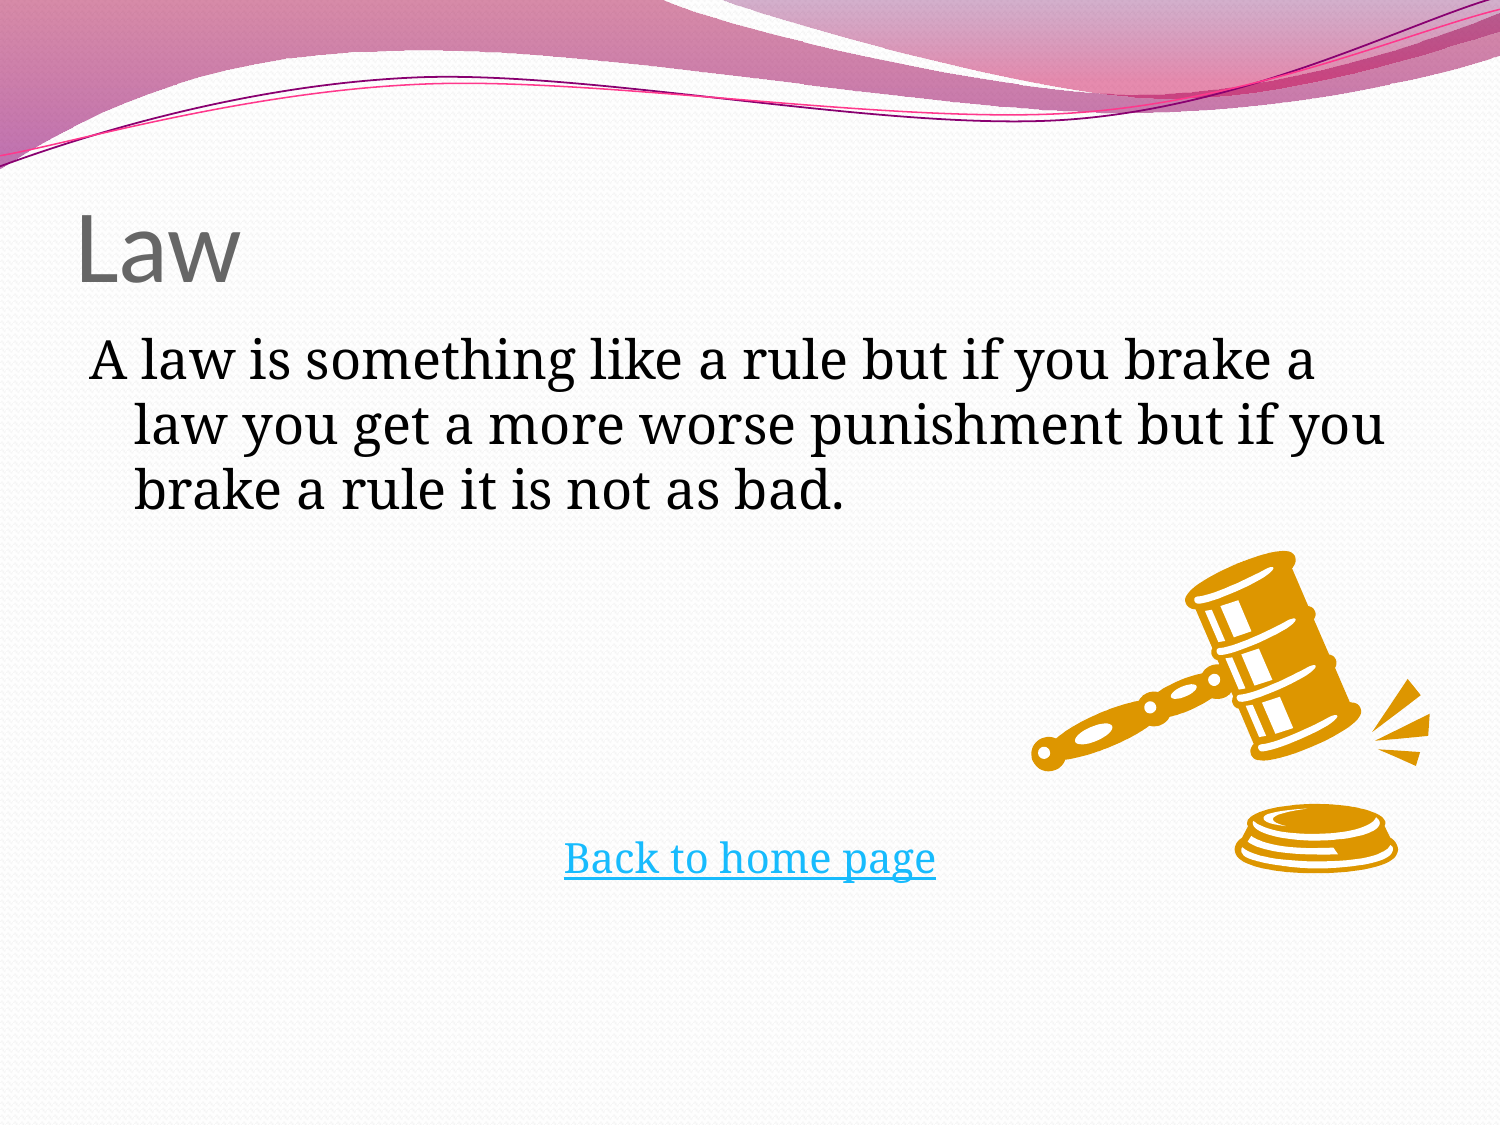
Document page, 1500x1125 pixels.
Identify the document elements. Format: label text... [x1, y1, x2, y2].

title Law [75, 115, 1425, 303]
list A law is something like a rule but if you brake a law you get a more worse punishment but if you brake a rule it is not as bad. Back to home page [75, 317, 1425, 1038]
picture [1031, 550, 1430, 874]
